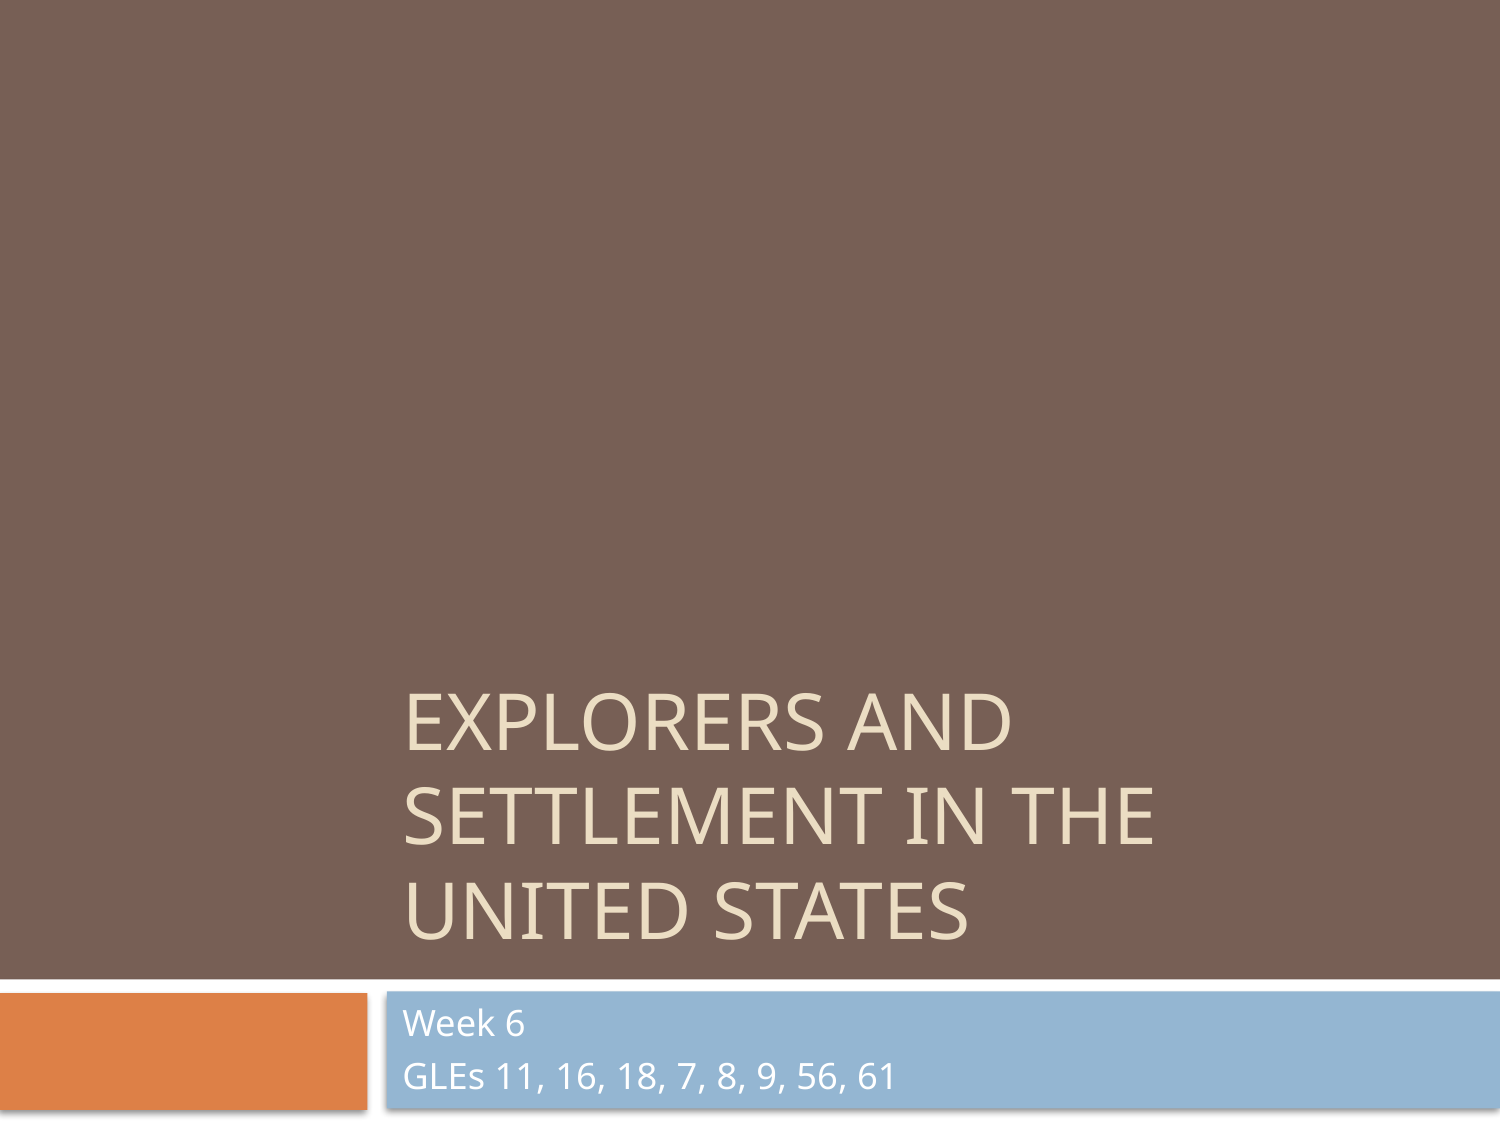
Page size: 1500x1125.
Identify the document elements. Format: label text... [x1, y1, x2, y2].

subtitle Week 6 GLEs 11, 16, 18, 7, 8, 9, 56, 61 [387, 992, 1488, 1105]
title Explorers and Settlement in the United States [387, 662, 1450, 963]
